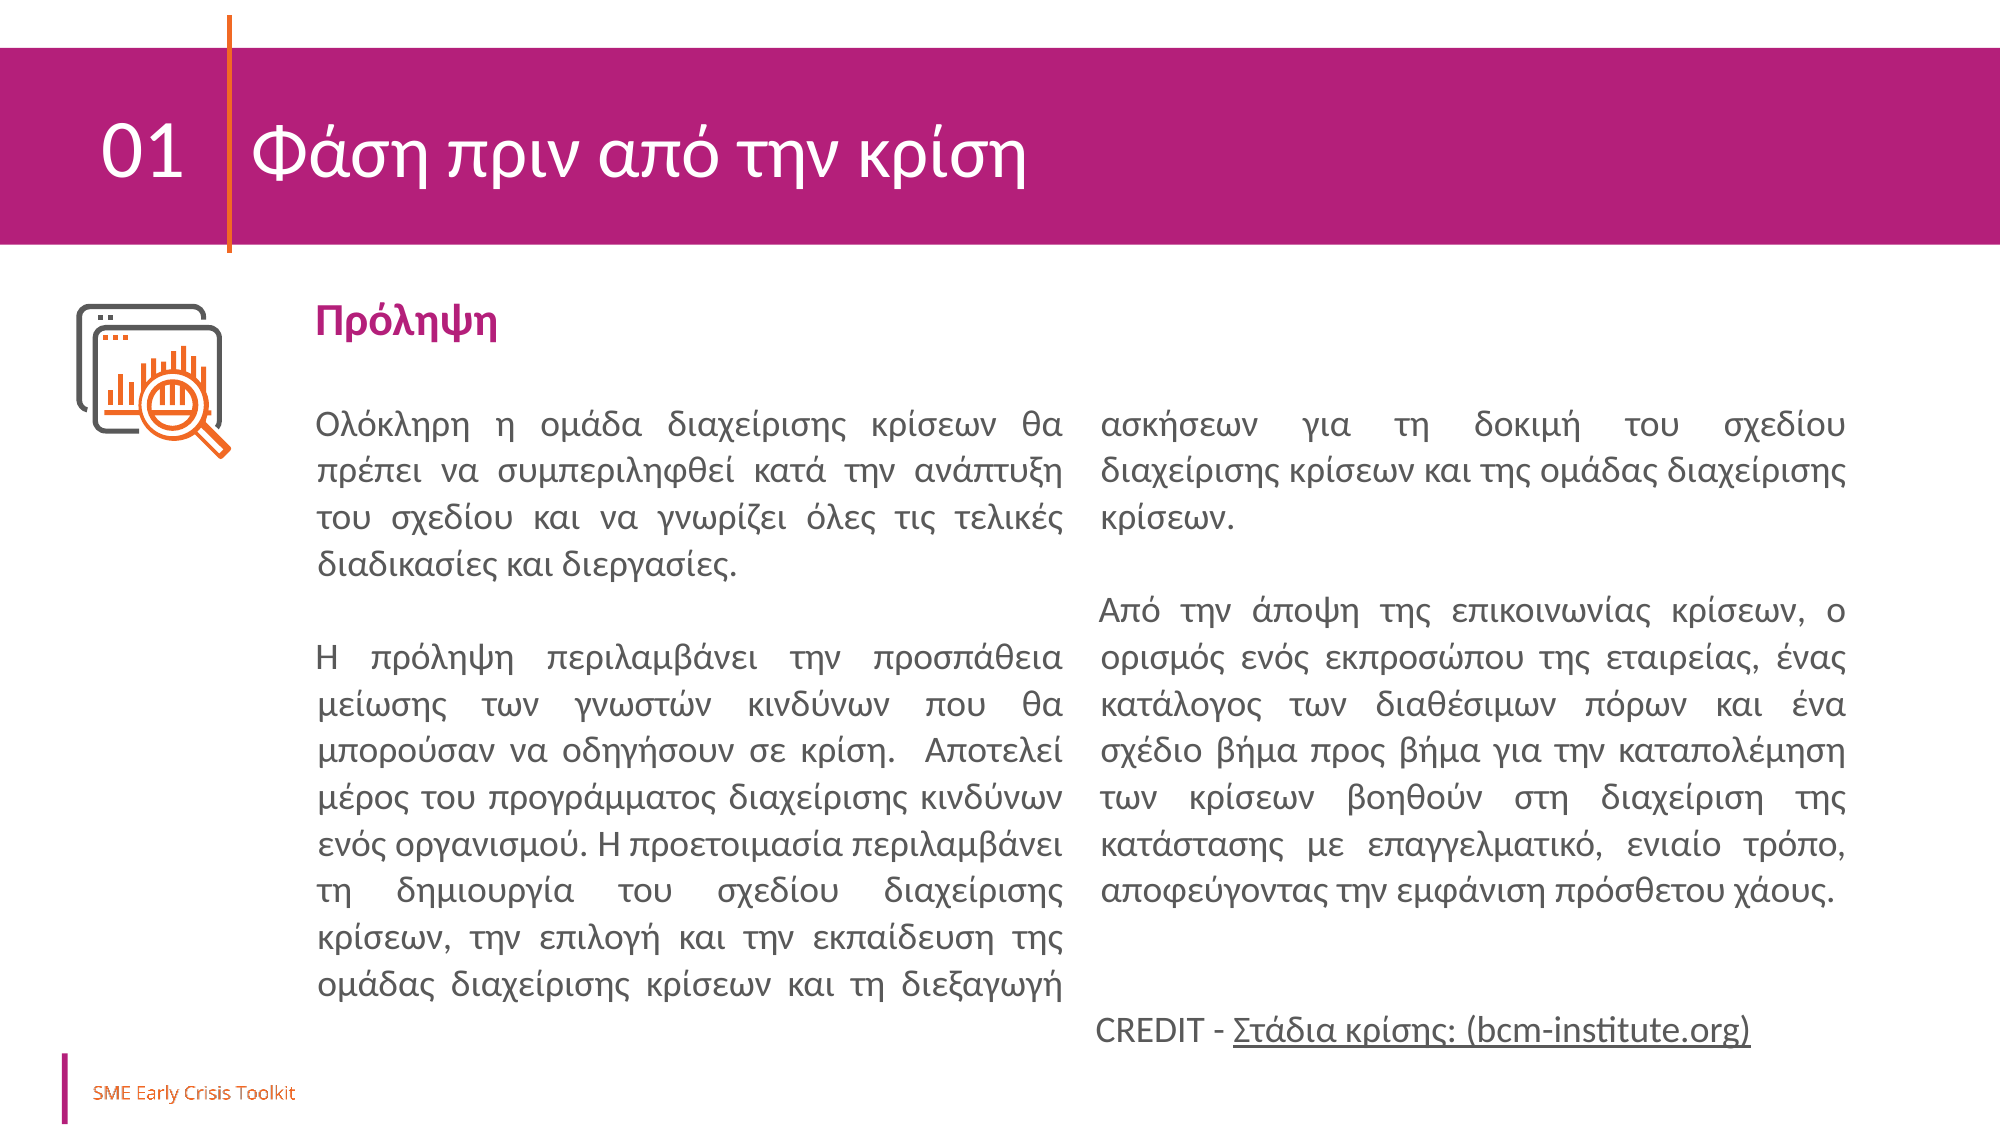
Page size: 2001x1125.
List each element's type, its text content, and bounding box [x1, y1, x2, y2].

list Ολόκληρη η ομάδα διαχείρισης κρίσεων θα πρέπει να συμπεριληφθεί κατά την ανάπτυξη του σχεδίου και να γνωρίζει όλες τις τελικές διαδικασίες και διεργασίες. Η πρόληψη περιλαμβάνει την προσπάθεια μείωσης των γνωστών κινδύνων που θα μπορούσαν να οδηγήσουν σε κρίση. Αποτελεί μέρος του προγράμματος διαχείρισης κινδύνων ενός οργανισμού. Η προετοιμασία περιλαμβάνει τη δημιουργία του σχεδίου διαχείρισης κρίσεων, την επιλογή και την εκπαίδευση της ομάδας διαχείρισης κρίσεων και τη διεξαγωγή ασκήσεων για τη δοκιμή του σχεδίου διαχείρισης κρίσεων και της ομάδας διαχείρισης κρίσεων. Από την άποψη της επικοινωνίας κρίσεων, ο ορισμός ενός εκπροσώπου της εταιρείας, ένας κατάλογος των διαθέσιμων πόρων και ένα σχέδιο βήμα προς βήμα για την καταπολέμηση των κρίσεων βοηθούν στη διαχείριση της κατάστασης με επαγγελματικό, ενιαίο τρόπο, αποφεύγοντας την εμφάνιση πρόσθετου χάους. [300, 460, 1862, 1029]
text_box [232, 47, 2000, 56]
picture [83, 1080, 295, 1104]
text_box Πρόληψη [300, 288, 1862, 460]
text_box 01 Φάση πριν από την κρίση [86, 56, 227, 245]
text_box CREDIT - Στάδια κρίσης: (bcm-institute.org) [1080, 997, 2000, 1058]
text_box [227, 15, 232, 253]
text_box [0, 47, 227, 246]
text_box 01 Φάση πριν από την κρίση [232, 56, 2000, 245]
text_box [76, 303, 232, 460]
